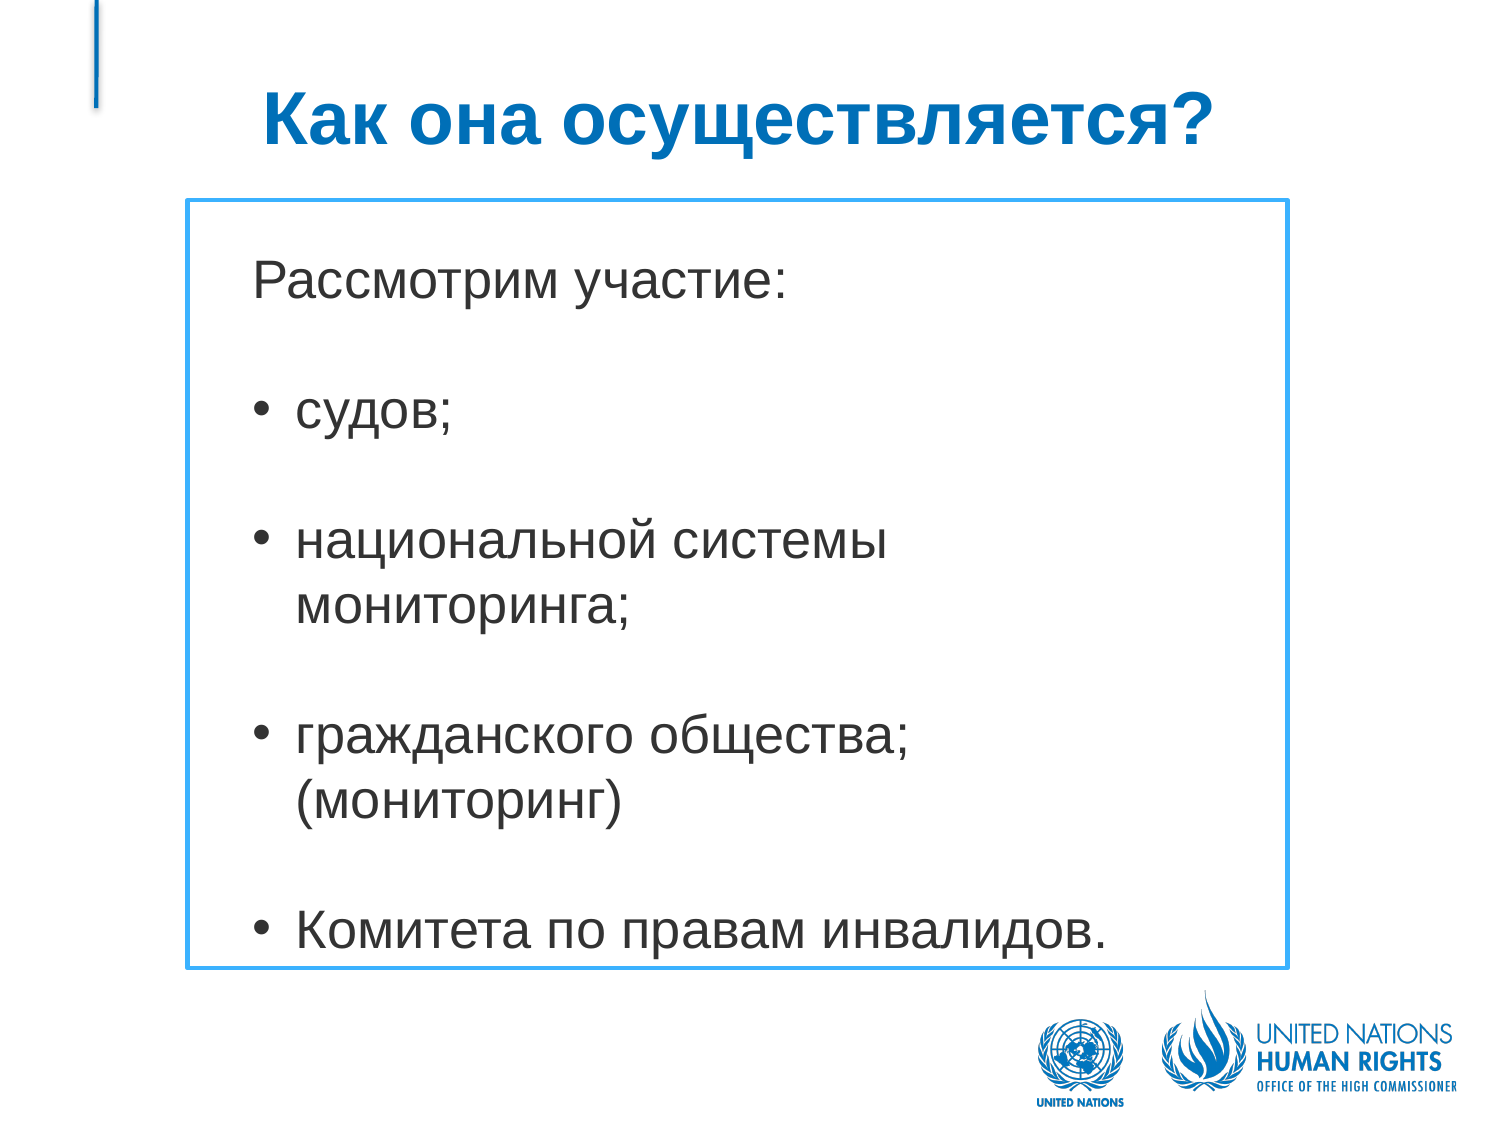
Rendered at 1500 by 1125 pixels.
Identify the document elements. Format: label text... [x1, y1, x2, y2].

text_box Как она осуществляется? [52, 62, 1428, 200]
text_box [185, 198, 1290, 970]
text_box Рассмотрим участие: судов; национальной системы мониторинга; гражданского общества; (мониторинг) Комитета по правам инвалидов. [237, 237, 1250, 1032]
picture [1037, 990, 1457, 1107]
